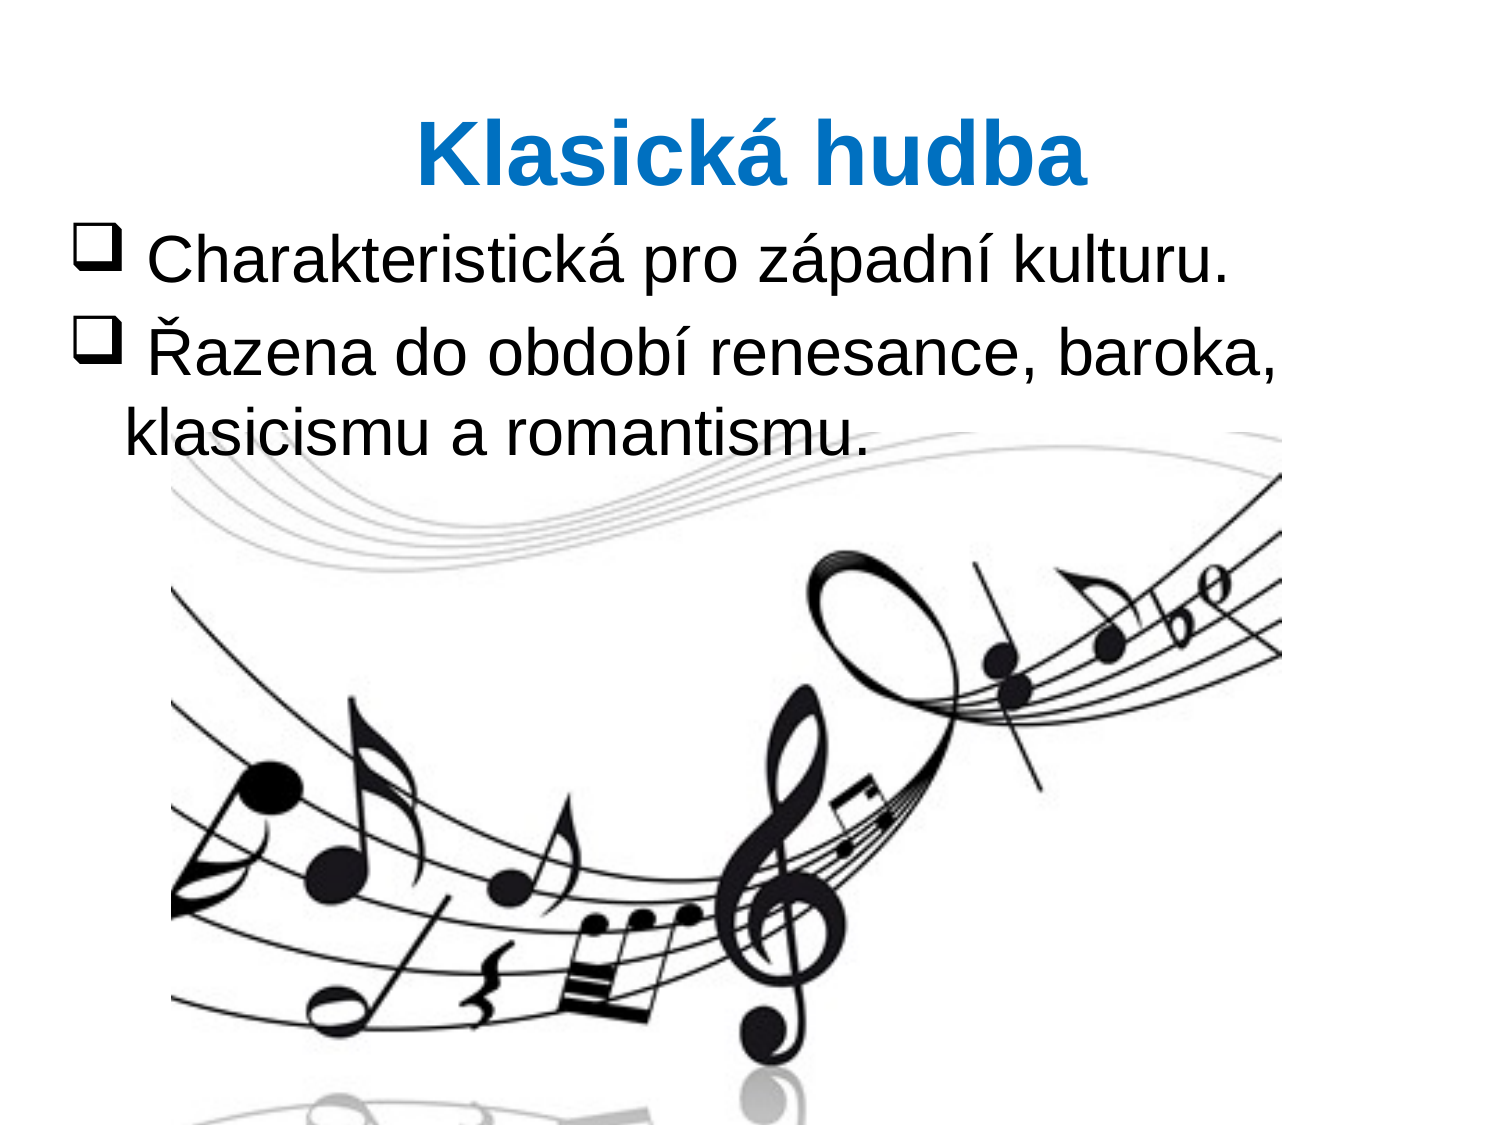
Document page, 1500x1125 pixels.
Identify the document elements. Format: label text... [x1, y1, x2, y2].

list Charakteristická pro západní kulturu. Řazena do období renesance, baroka, klasicismu a romantismu. [52, 207, 1404, 951]
title Klasická hudba [76, 54, 1428, 243]
picture [170, 432, 1282, 1125]
